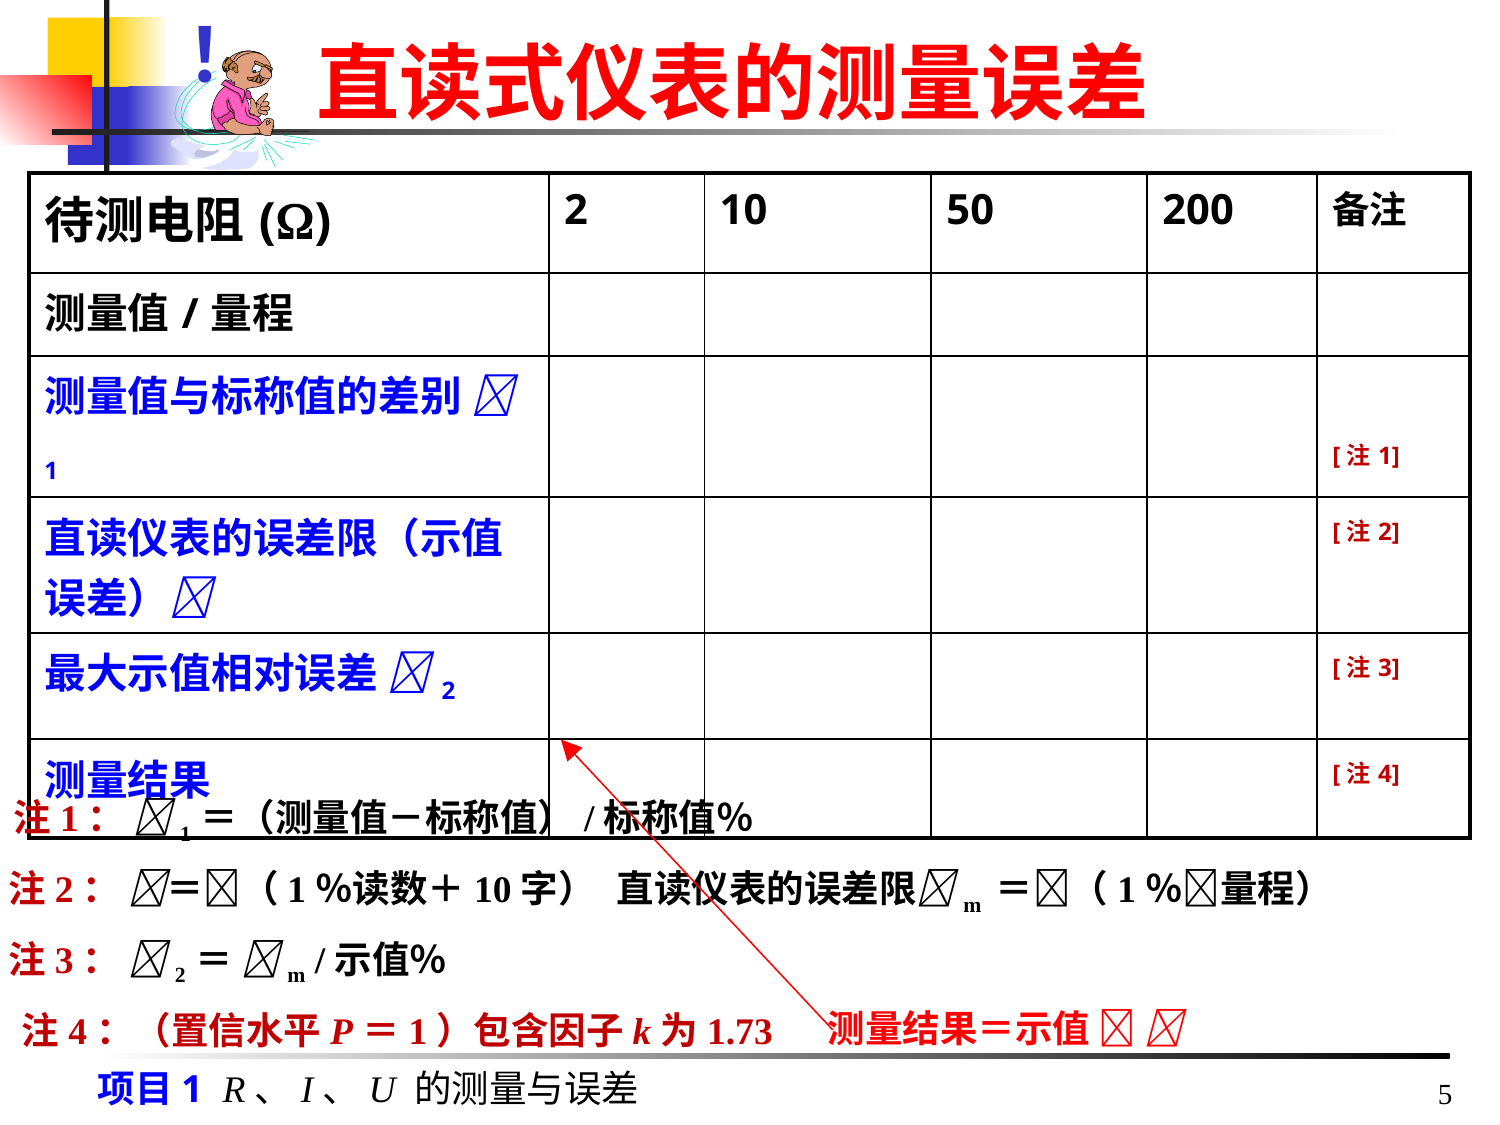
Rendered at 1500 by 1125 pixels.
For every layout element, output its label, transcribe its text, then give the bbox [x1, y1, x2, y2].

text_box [29, 857, 555, 919]
table_cell [1188, 740, 1316, 836]
table_cell 测量值与标称值的差别 1 [31, 357, 548, 496]
table_cell [932, 634, 1146, 737]
table_cell [1148, 498, 1316, 632]
table_cell [1318, 274, 1468, 355]
table_cell [注4] [1318, 740, 1468, 836]
table_cell [注3] [1318, 634, 1468, 738]
table_cell [705, 274, 930, 355]
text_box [1191, 857, 1318, 919]
table_cell [705, 634, 930, 737]
text_box 注3： 2＝ m /示值％ [0, 928, 462, 995]
text_box 注1： 1＝（测量值－标称值）/标称值％ [0, 786, 555, 853]
text_box 注4：（置信水平P＝1）包含因子k为1.73 [7, 999, 555, 1060]
table_cell [705, 498, 930, 632]
table_cell [550, 274, 704, 355]
title 直读式仪表的测量误差 [316, 0, 1428, 138]
table_header 备注 [1318, 175, 1468, 272]
table_cell [1148, 634, 1316, 738]
table_cell [932, 498, 1146, 632]
table_cell [注1] [1318, 357, 1468, 496]
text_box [560, 739, 1187, 1059]
table_cell [705, 357, 930, 496]
table_cell 直读仪表的误差限（示值误差） [31, 498, 548, 632]
table_cell 测量值/量程 [31, 274, 548, 355]
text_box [170, 0, 315, 170]
table_header 2 [550, 175, 704, 272]
table_cell [1148, 357, 1316, 496]
table_cell [550, 498, 704, 632]
table_cell [932, 357, 1146, 496]
table_cell 测量结果 [31, 740, 548, 786]
table_header 待测电阻() [31, 175, 548, 272]
table_header 50 [932, 175, 1146, 272]
table_cell [932, 274, 1146, 355]
table_cell [550, 634, 704, 738]
table_header 200 [1148, 175, 1316, 272]
slide_number 5 [1154, 1076, 1468, 1118]
table_cell [1148, 274, 1316, 355]
table_cell [550, 357, 704, 496]
table_cell 最大示值相对误差 2 [31, 634, 548, 738]
table_header 10 [705, 175, 930, 272]
table_cell [550, 740, 557, 786]
table_cell [注2] [1318, 498, 1468, 632]
